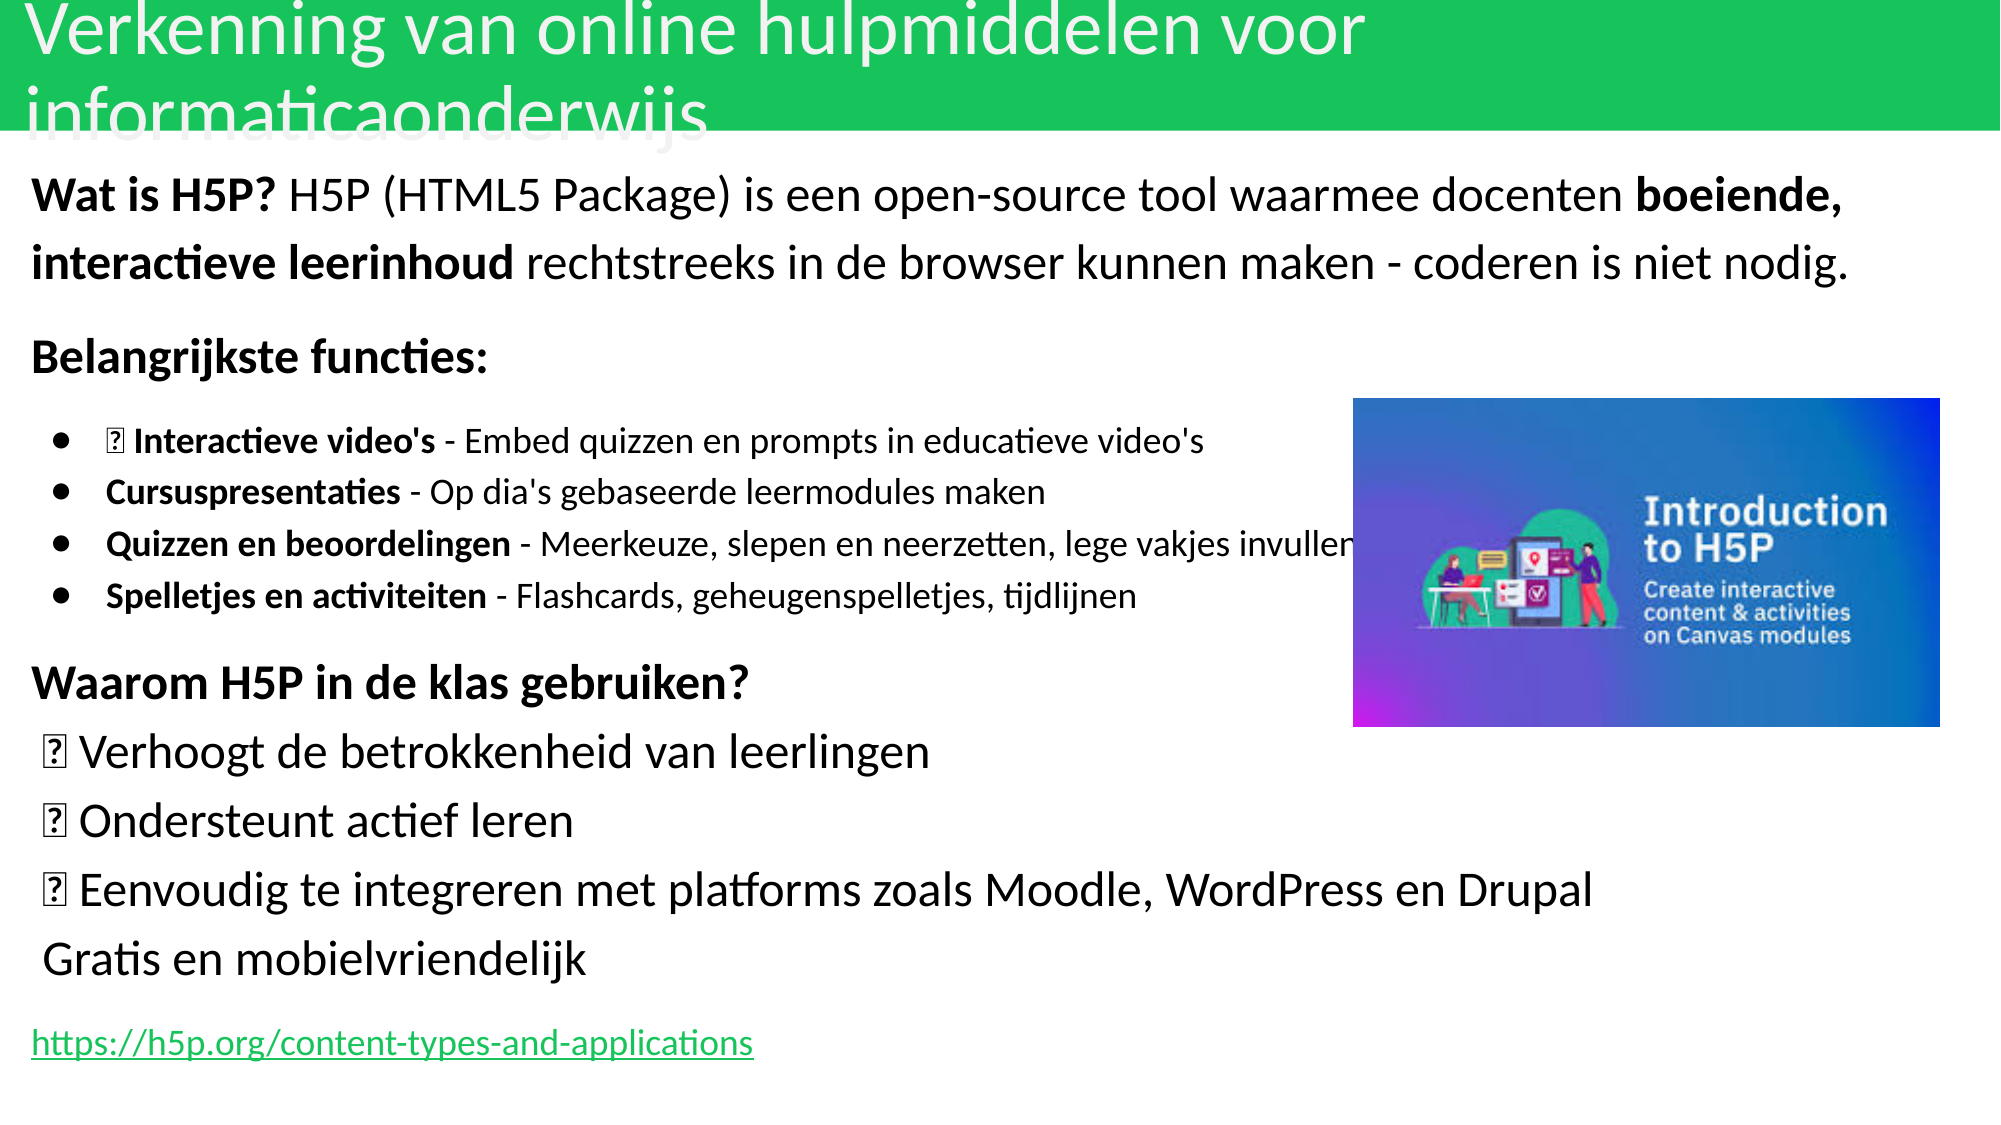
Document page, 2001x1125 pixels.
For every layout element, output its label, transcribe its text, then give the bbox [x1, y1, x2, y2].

list Wat is H5P? H5P (HTML5 Package) is een open-source tool waarmee docenten boeiende, interactieve leerinhoud rechtstreeks in de browser kunnen maken - coderen is niet nodig. Belangrijkste functies: 🧠 Interactieve video's - Embed quizzen en prompts in educatieve video's Cursuspresentaties - Op dia's gebaseerde leermodules maken Quizzen en beoordelingen - Meerkeuze, slepen en neerzetten, lege vakjes invullen Spelletjes en activiteiten - Flashcards, geheugenspelletjes, tijdlijnen Waarom H5P in de klas gebruiken? ✅ Verhoogt de betrokkenheid van leerlingen ✅ Ondersteunt actief leren ✅ Eenvoudig te integreren met platforms zoals Moodle, WordPress en Drupal Gratis en mobielvriendelijk https://h5p.org/content-types-and-applications [16, 144, 1976, 1108]
picture [1353, 398, 1940, 727]
title Verkenning van online hulpmiddelen voor informaticaonderwijs [16, 13, 1976, 131]
